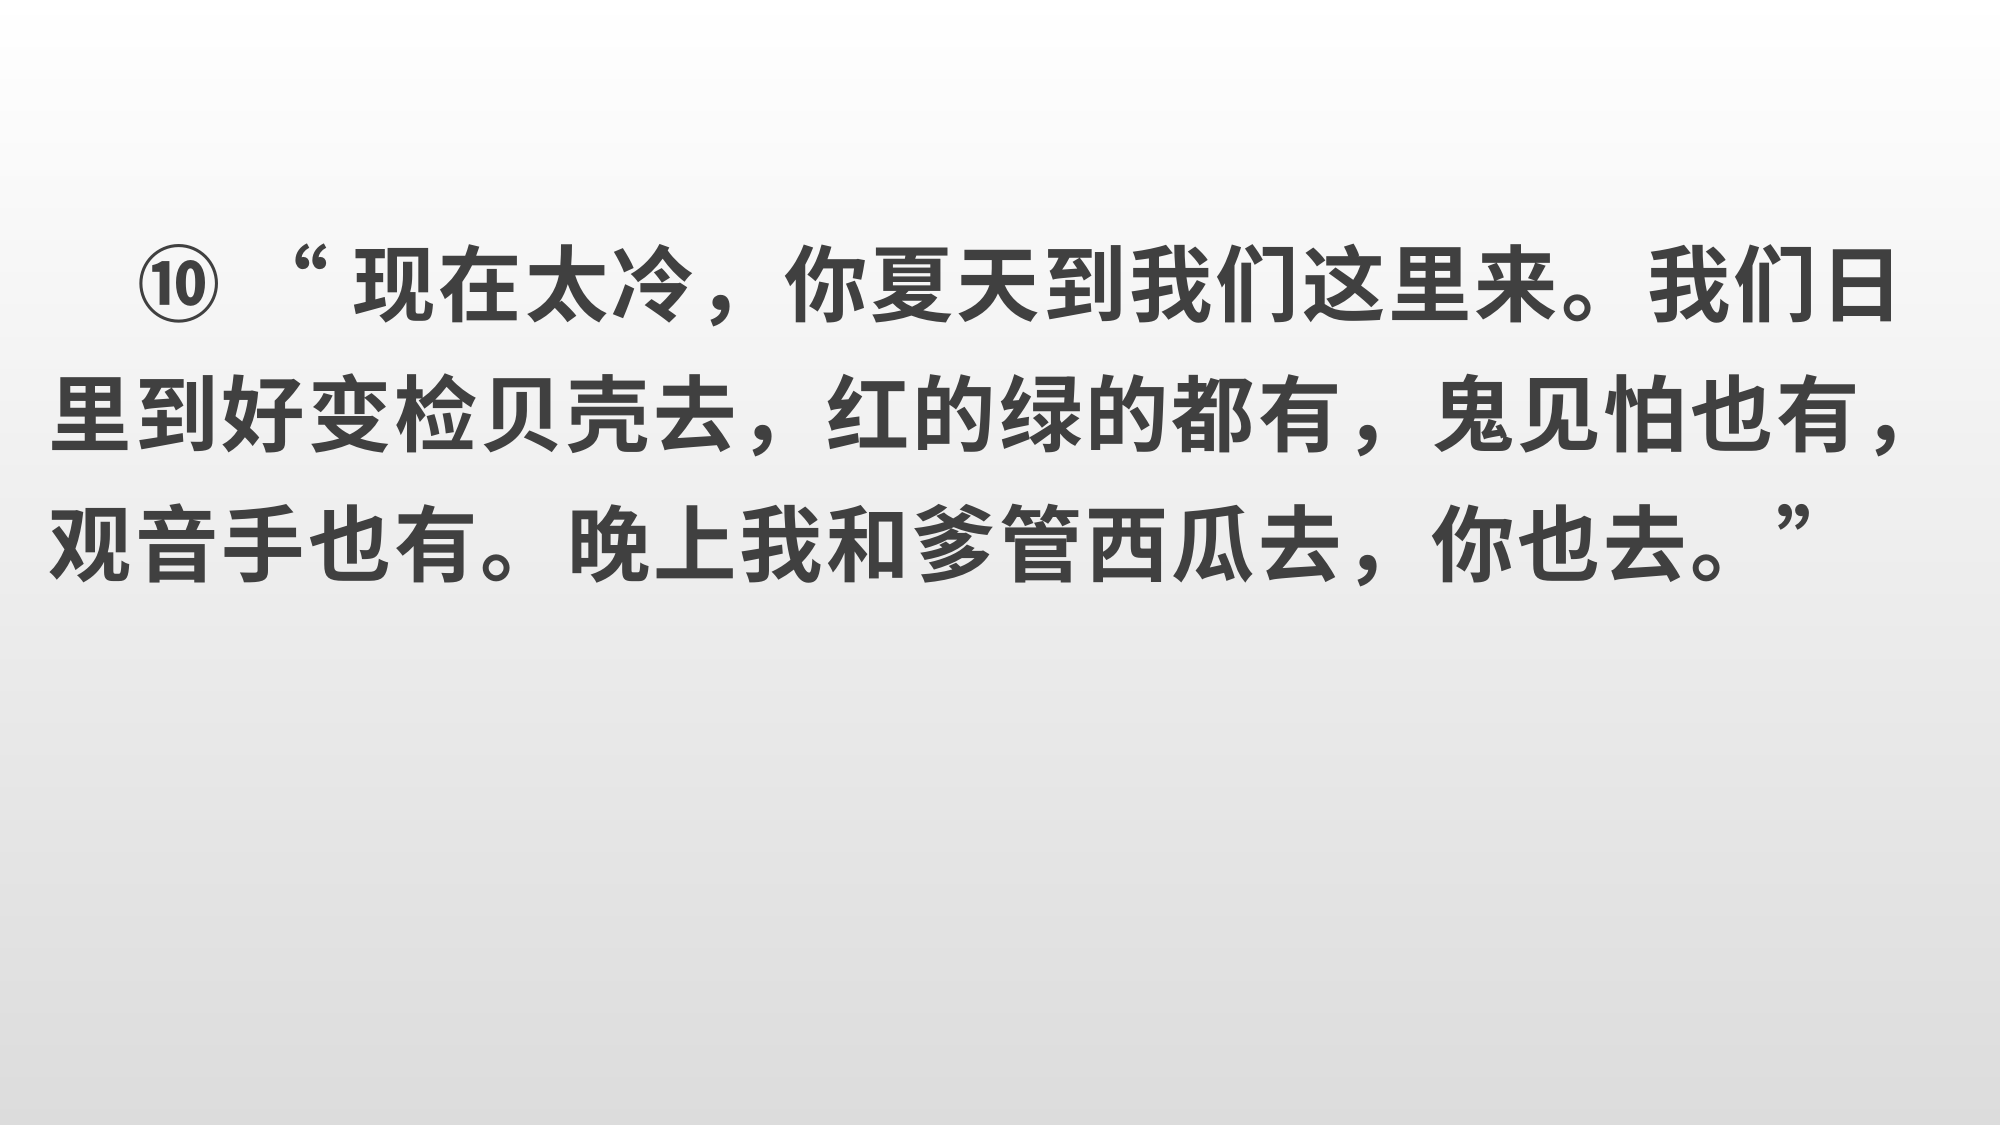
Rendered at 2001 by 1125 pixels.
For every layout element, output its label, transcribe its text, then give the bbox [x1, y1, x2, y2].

list ⑩ “现在太冷，你夏天到我们这里来。我们日里到好变检贝壳去，红的绿的都有，鬼见怕也有，观音手也有。晚上我和爹管西瓜去，你也去。” [32, 202, 2000, 898]
